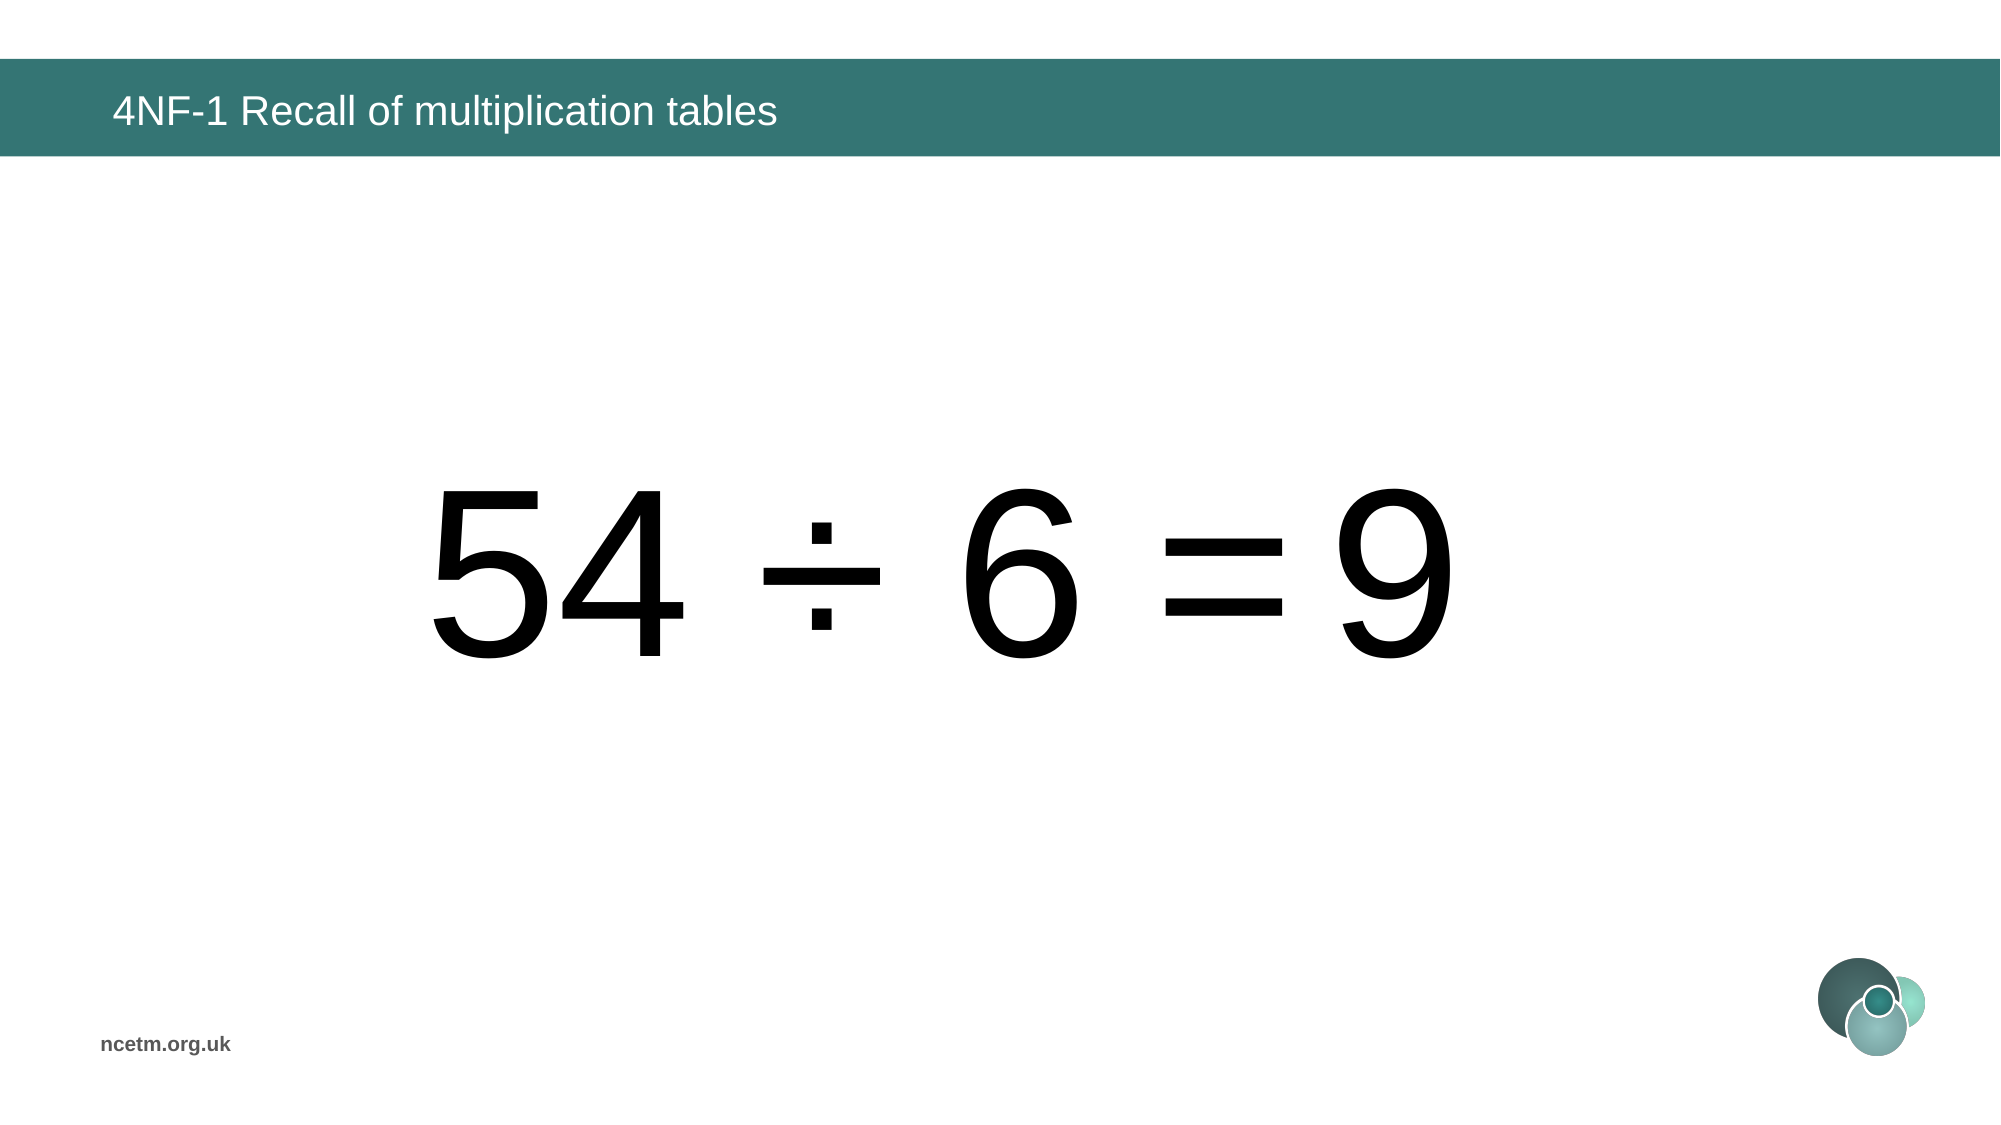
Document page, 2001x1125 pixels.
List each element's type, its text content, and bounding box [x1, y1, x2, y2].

text_box 54 ÷ 6 = [409, 409, 1313, 712]
picture [1818, 958, 1925, 1056]
text_box 9 [1313, 409, 1477, 712]
title 4NF-1 Recall of multiplication tables [97, 76, 1945, 147]
